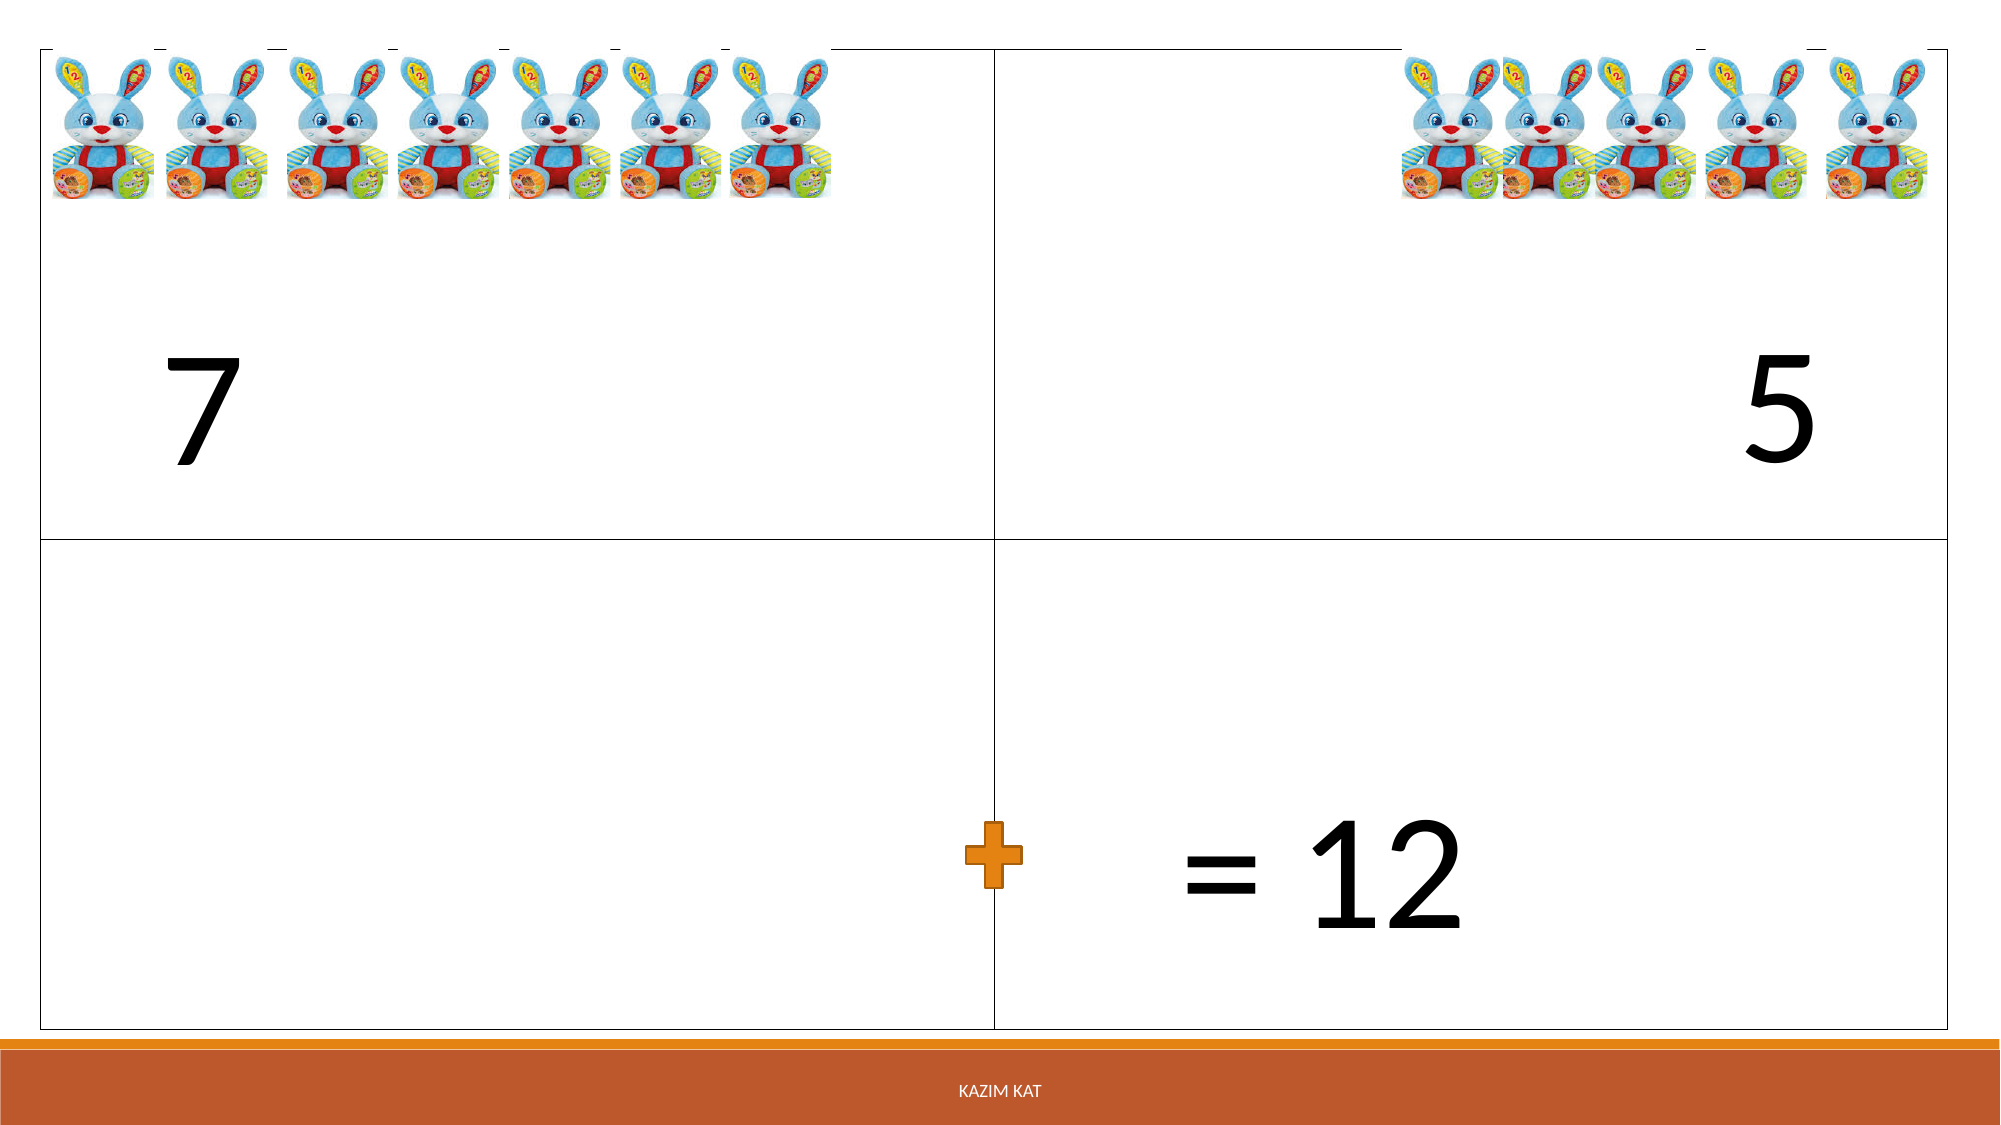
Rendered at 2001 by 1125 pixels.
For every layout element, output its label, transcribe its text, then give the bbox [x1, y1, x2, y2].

picture [1825, 48, 1928, 199]
picture [397, 48, 500, 199]
table_cell [995, 540, 1947, 1029]
picture [729, 47, 832, 198]
picture [165, 48, 268, 199]
footer Kazım KAT [604, 1059, 1396, 1120]
picture [52, 48, 155, 199]
picture [508, 48, 611, 199]
picture [1401, 48, 1697, 199]
picture [619, 48, 722, 199]
text_box 7 [146, 291, 268, 507]
text_box 12 [1283, 754, 1503, 970]
text_box = [1165, 754, 1283, 970]
text_box [965, 821, 1023, 889]
table_cell [41, 540, 994, 1029]
picture [286, 48, 389, 199]
table_header [41, 50, 994, 539]
picture [1705, 48, 1808, 199]
text_box 5 [1723, 288, 1846, 503]
table_header [995, 50, 1947, 539]
